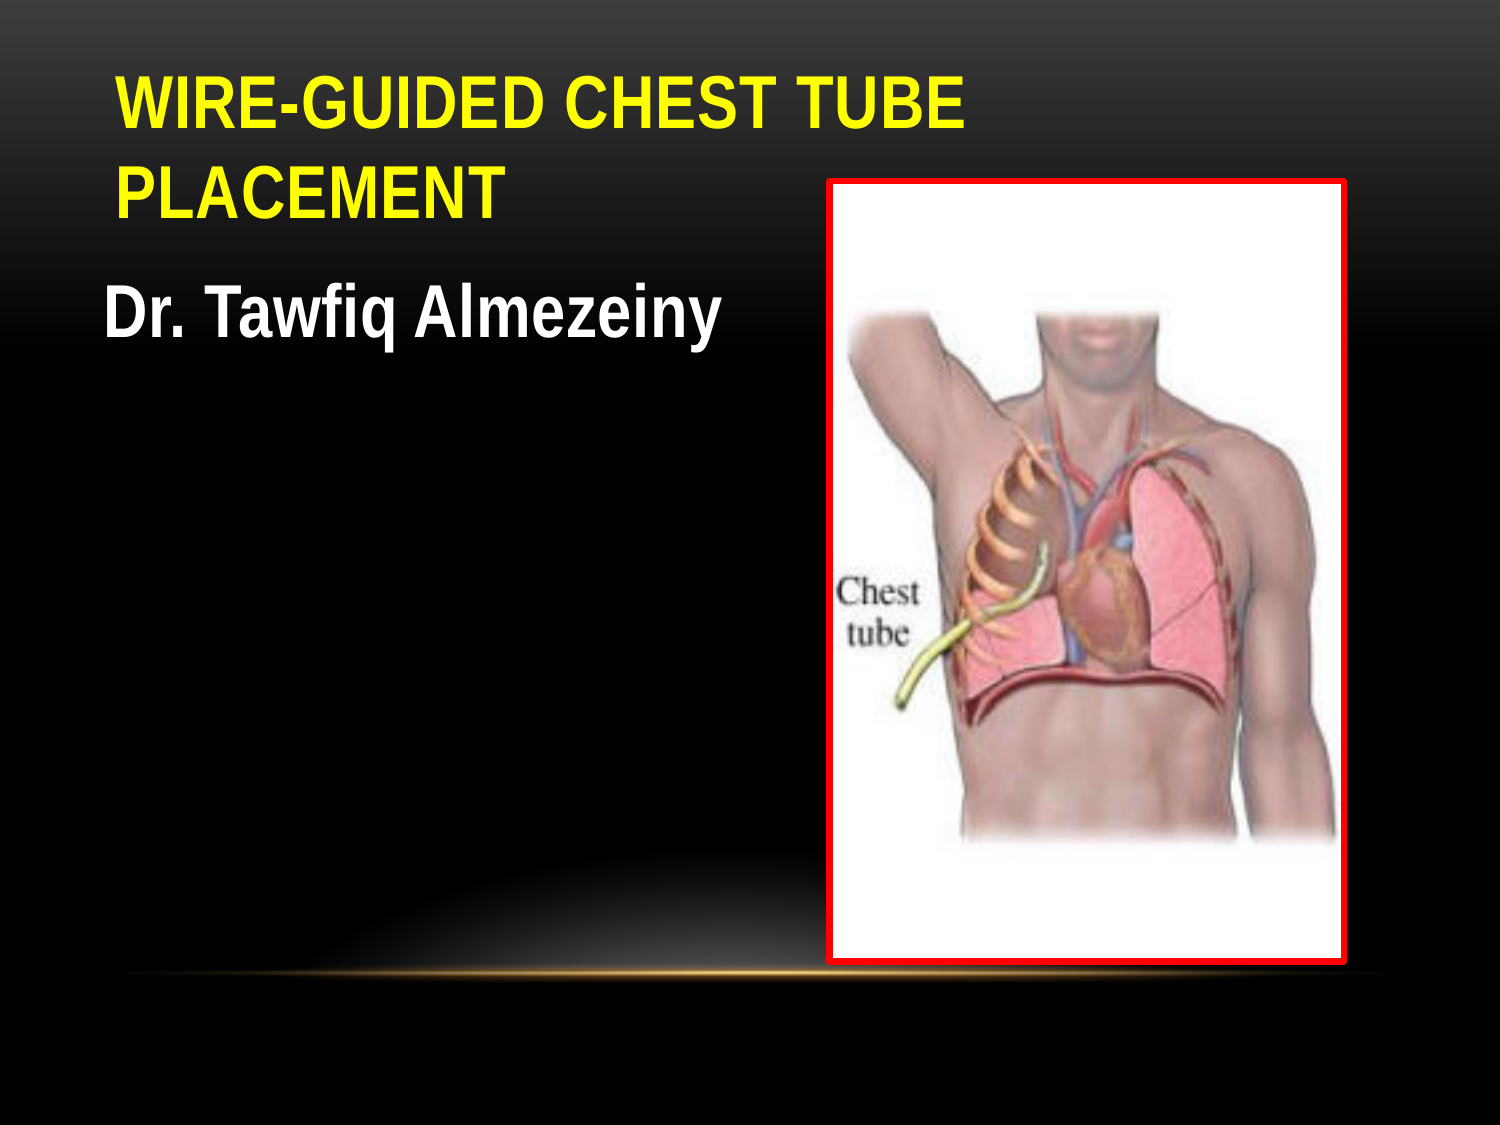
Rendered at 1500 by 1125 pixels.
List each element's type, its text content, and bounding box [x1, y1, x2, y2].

picture [0, 0, 1500, 1125]
picture [832, 184, 1341, 959]
subtitle Dr. Tawfiq Almezeiny [88, 255, 826, 543]
title wire-guided chest tube placement [100, 0, 1376, 242]
